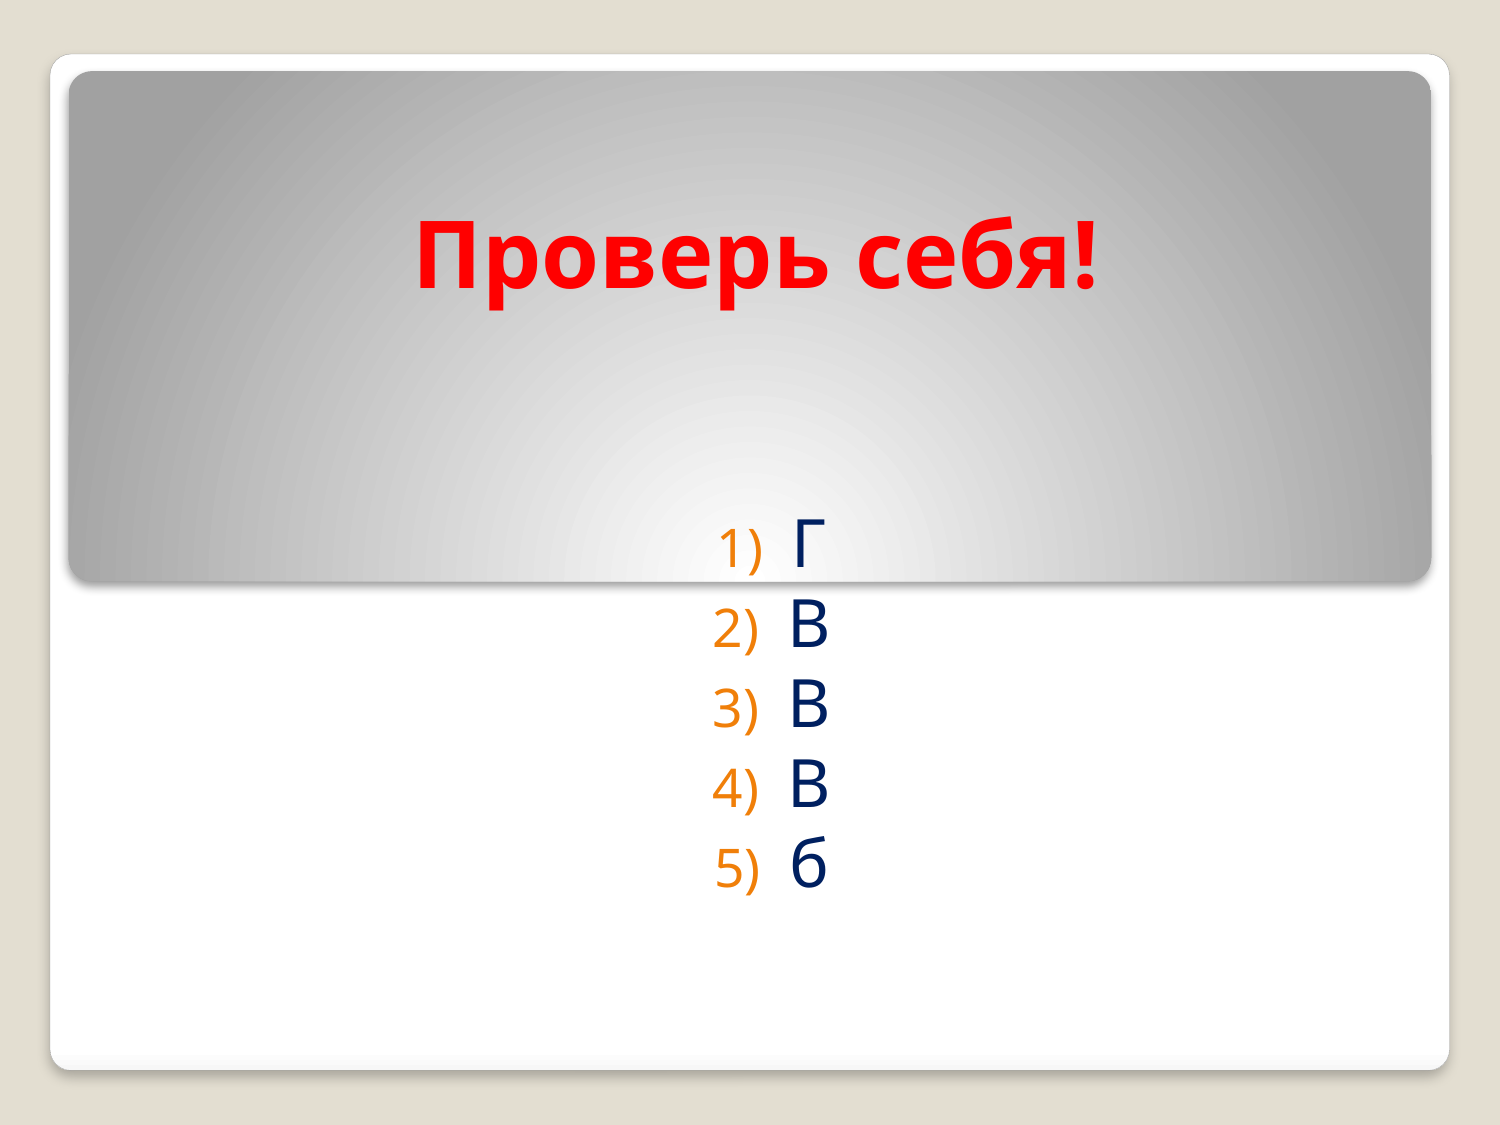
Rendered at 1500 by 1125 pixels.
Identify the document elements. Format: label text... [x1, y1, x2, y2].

subtitle Г В В В б [123, 420, 1399, 953]
title Проверь себя! [118, 149, 1394, 315]
